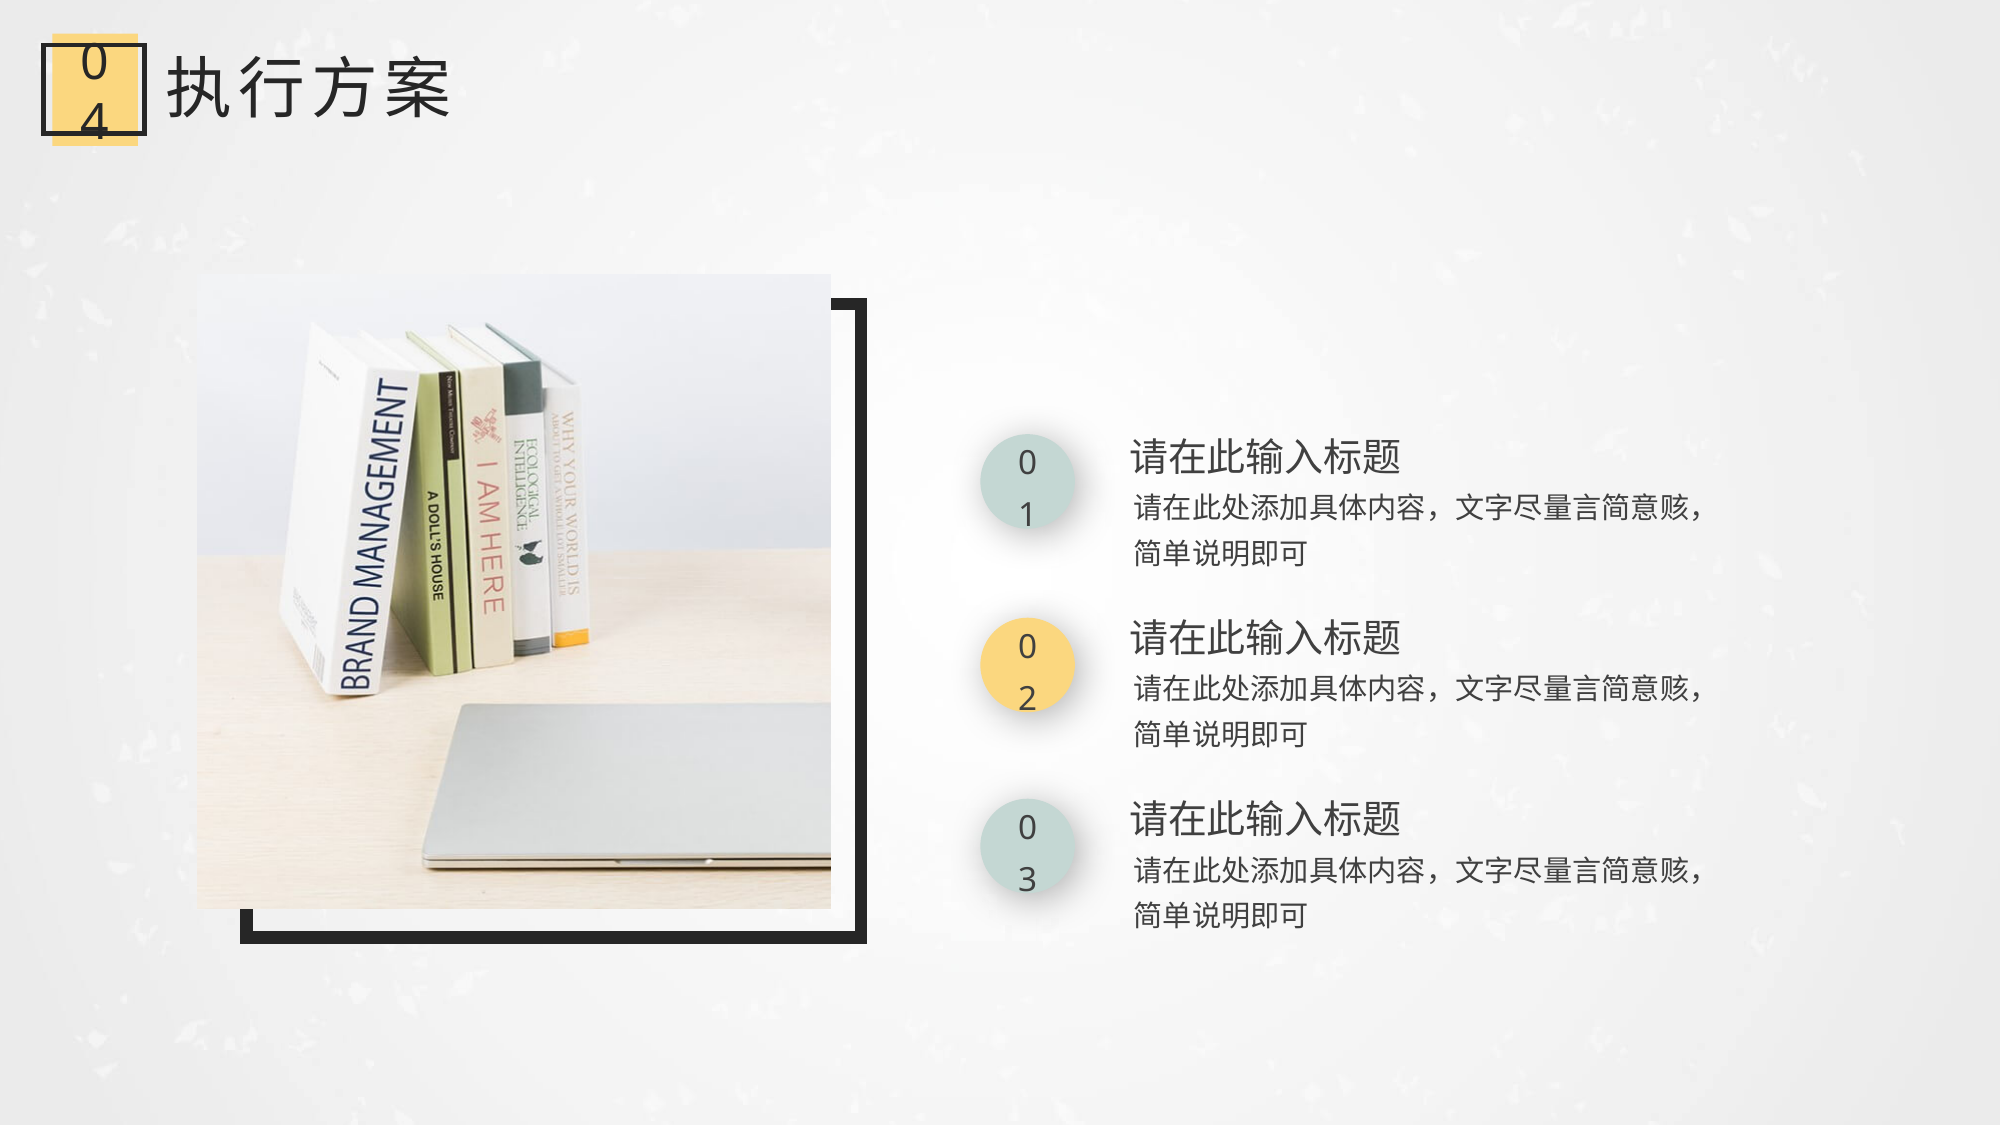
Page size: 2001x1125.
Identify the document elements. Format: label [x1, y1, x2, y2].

text_box [980, 411, 1733, 938]
text_box [43, 33, 145, 146]
picture [0, 0, 2000, 1125]
